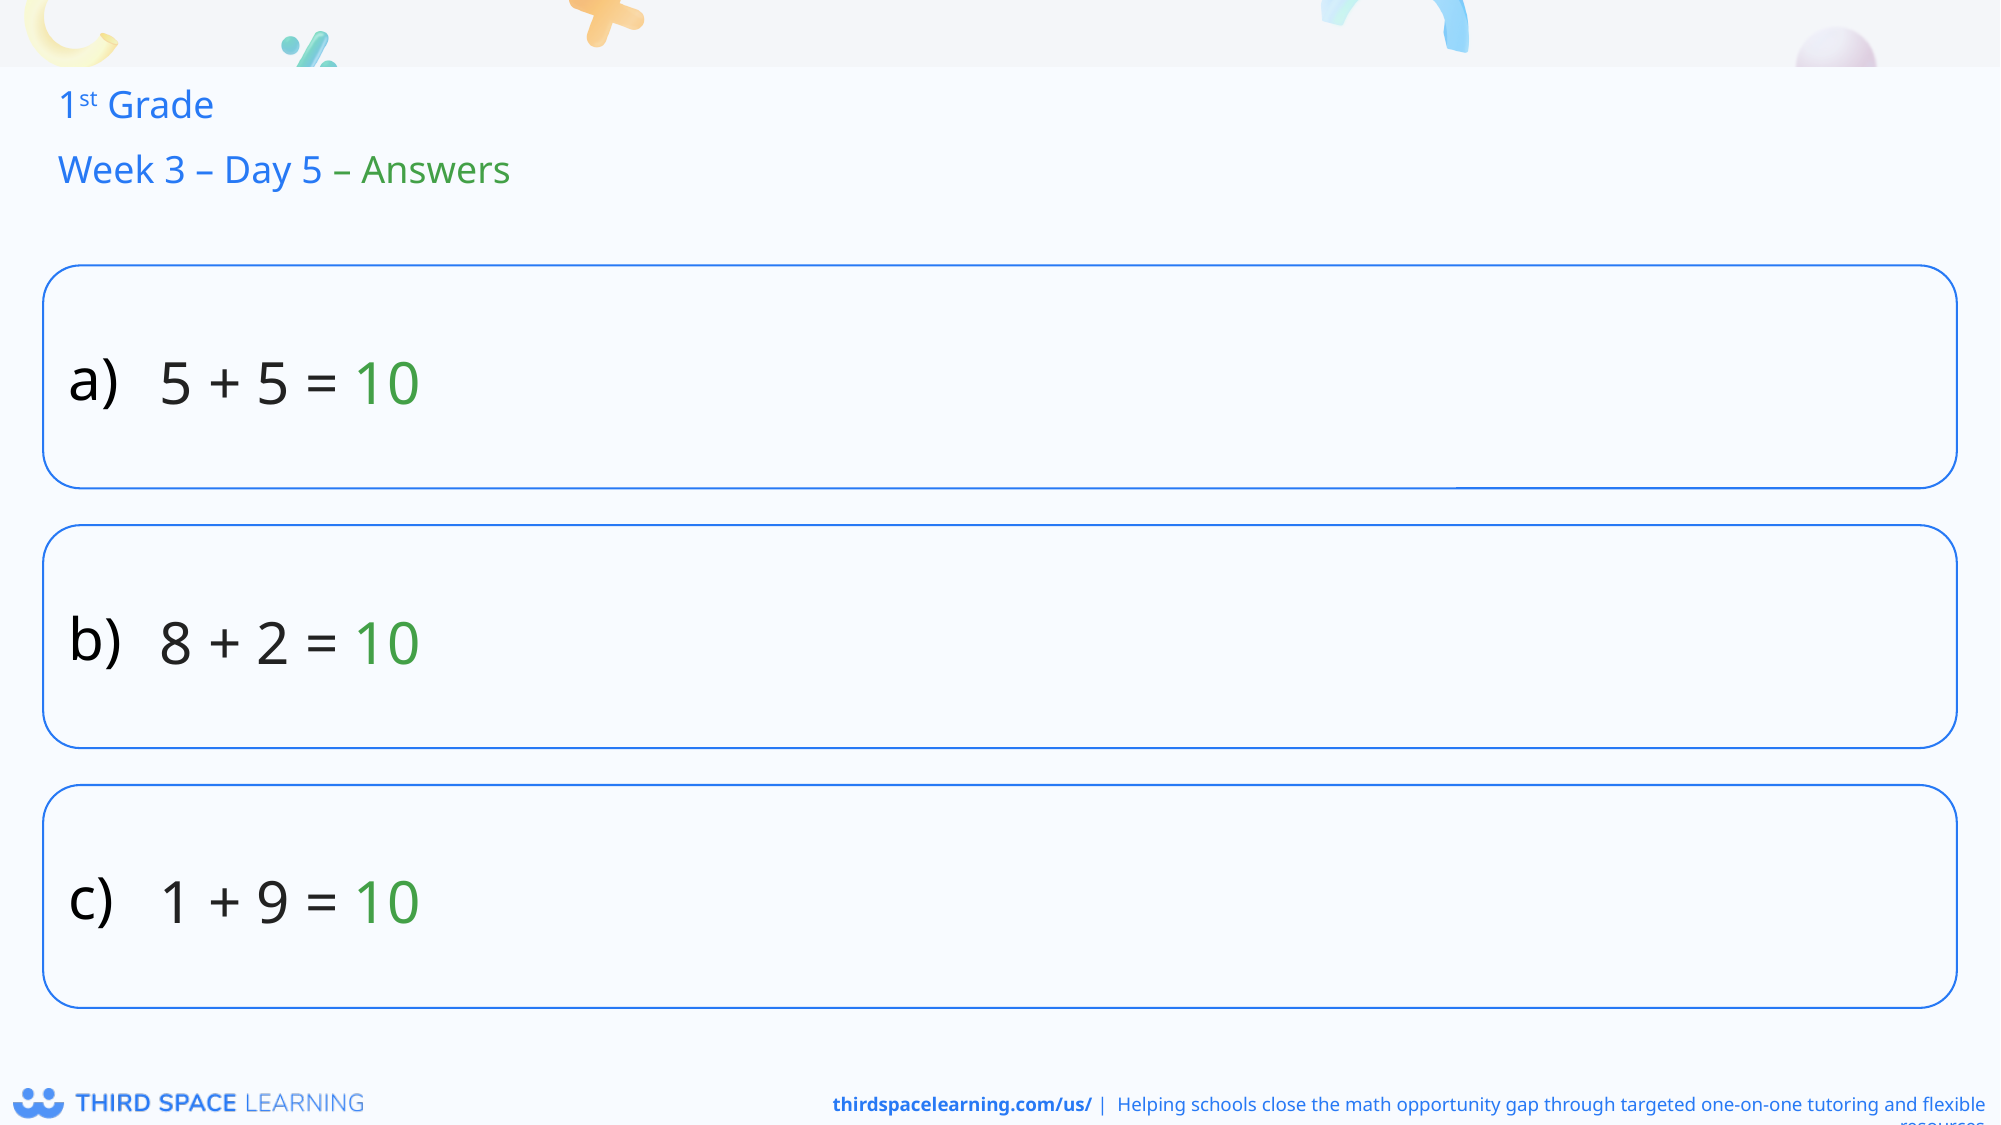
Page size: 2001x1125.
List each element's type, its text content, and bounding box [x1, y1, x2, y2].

list 1 + 9 = 10 [144, 807, 1922, 994]
picture [0, 0, 2000, 67]
picture [13, 1088, 365, 1119]
text_box 1st Grade Week 3 – Day 5 – Answers [43, 73, 705, 212]
list 5 + 5 = 10 [144, 288, 1922, 474]
list 8 + 2 = 10 [144, 548, 1922, 734]
